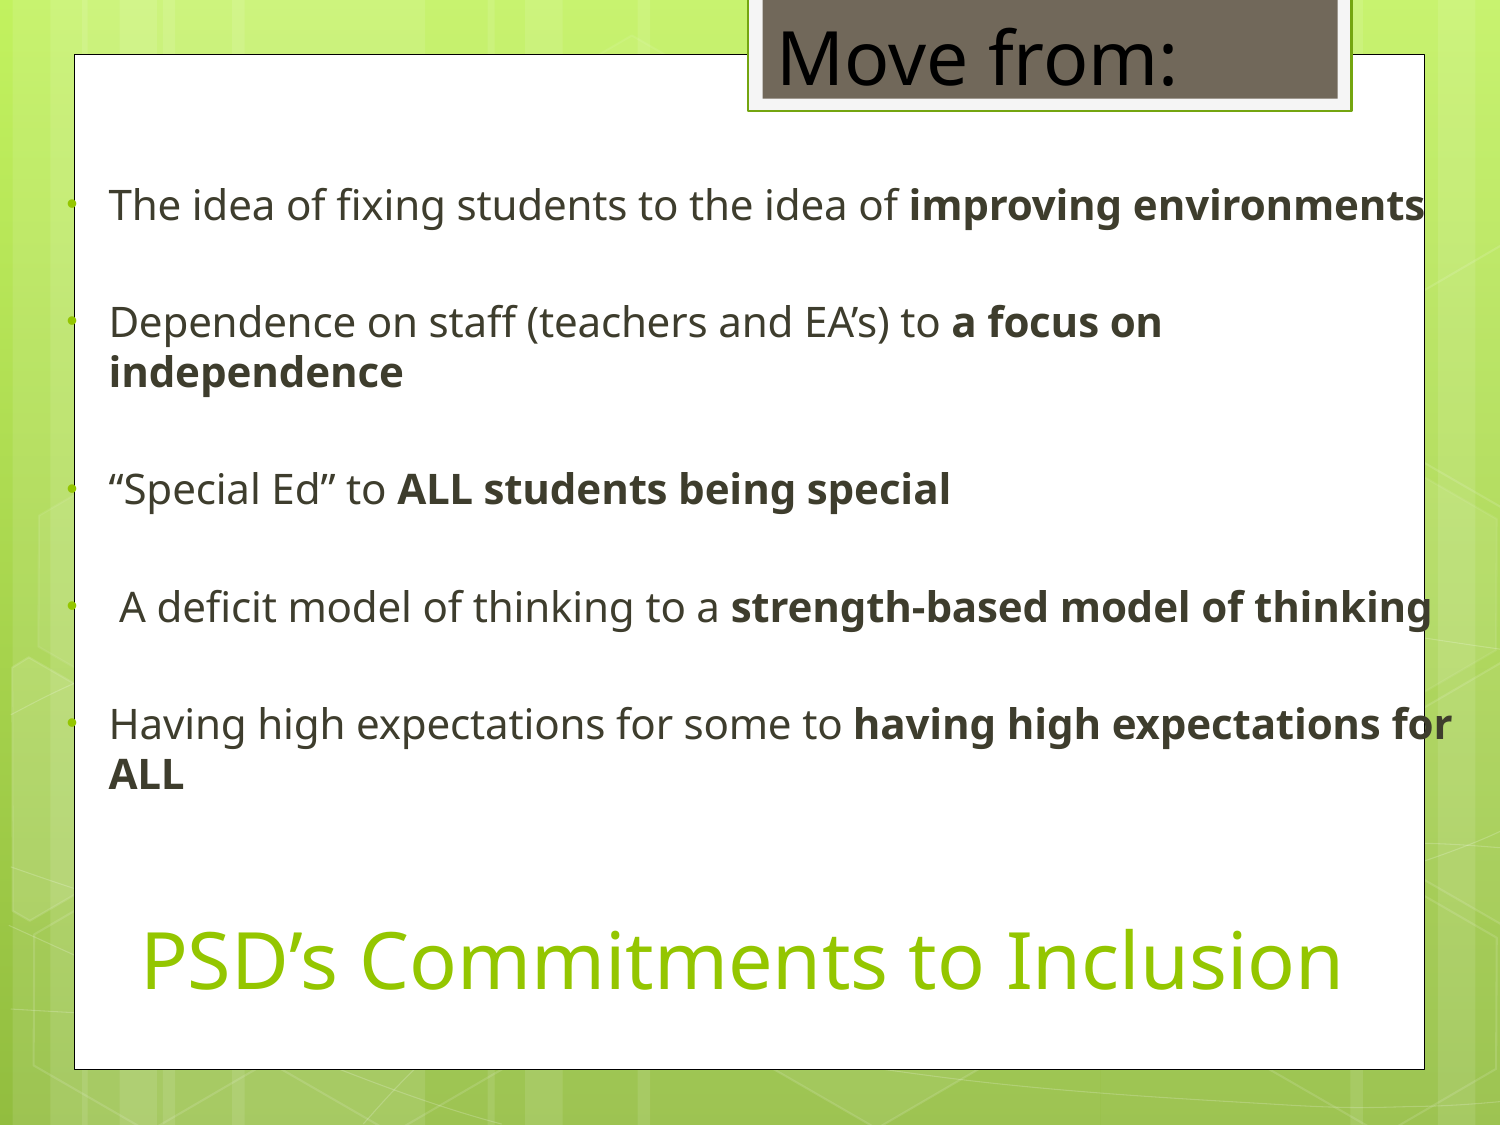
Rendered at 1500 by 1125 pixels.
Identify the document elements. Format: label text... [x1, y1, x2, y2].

title PSD’s Commitments to Inclusion [125, 882, 1365, 1013]
text_box Move from: [761, 3, 1230, 109]
list The idea of fixing students to the idea of improving environments Dependence on staff (teachers and EA’s) to a focus on independence “Special Ed” to ALL students being special A deficit model of thinking to a strength-based model of thinking Having high expectations for some to having high expectations for ALL [41, 112, 1471, 882]
